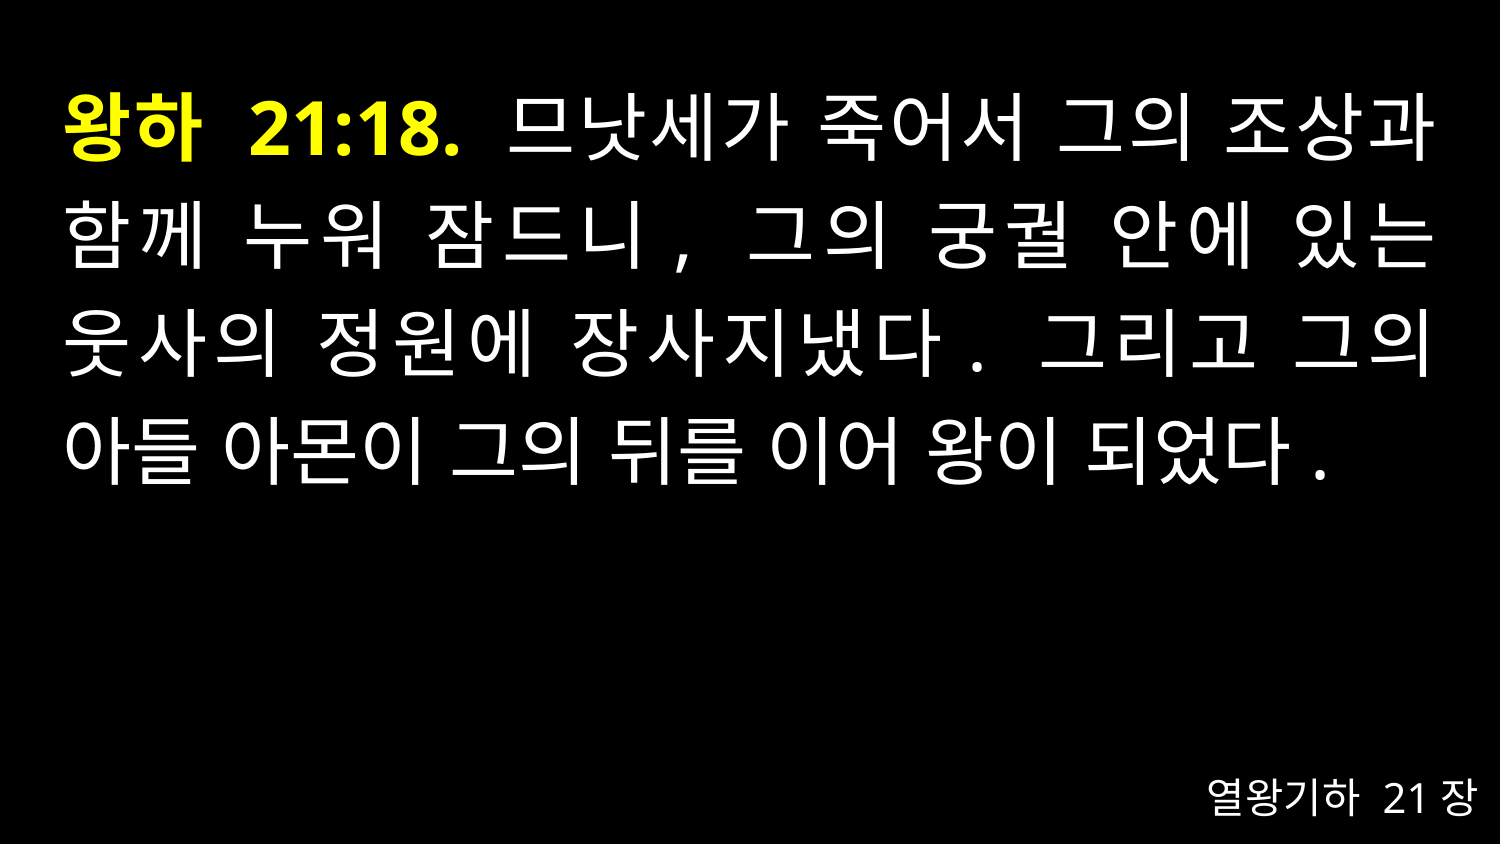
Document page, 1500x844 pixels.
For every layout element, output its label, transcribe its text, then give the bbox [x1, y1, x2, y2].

subtitle 열왕기하 21장 [916, 770, 1500, 844]
title 왕하 21:18. 므낫세가 죽어서 그의 조상과 함께 누워 잠드니, 그의 궁궐 안에 있는 웃사의 정원에 장사지냈다. 그리고 그의 아들 아몬이 그의 뒤를 이어 왕이 되었다. [0, 0, 1500, 844]
